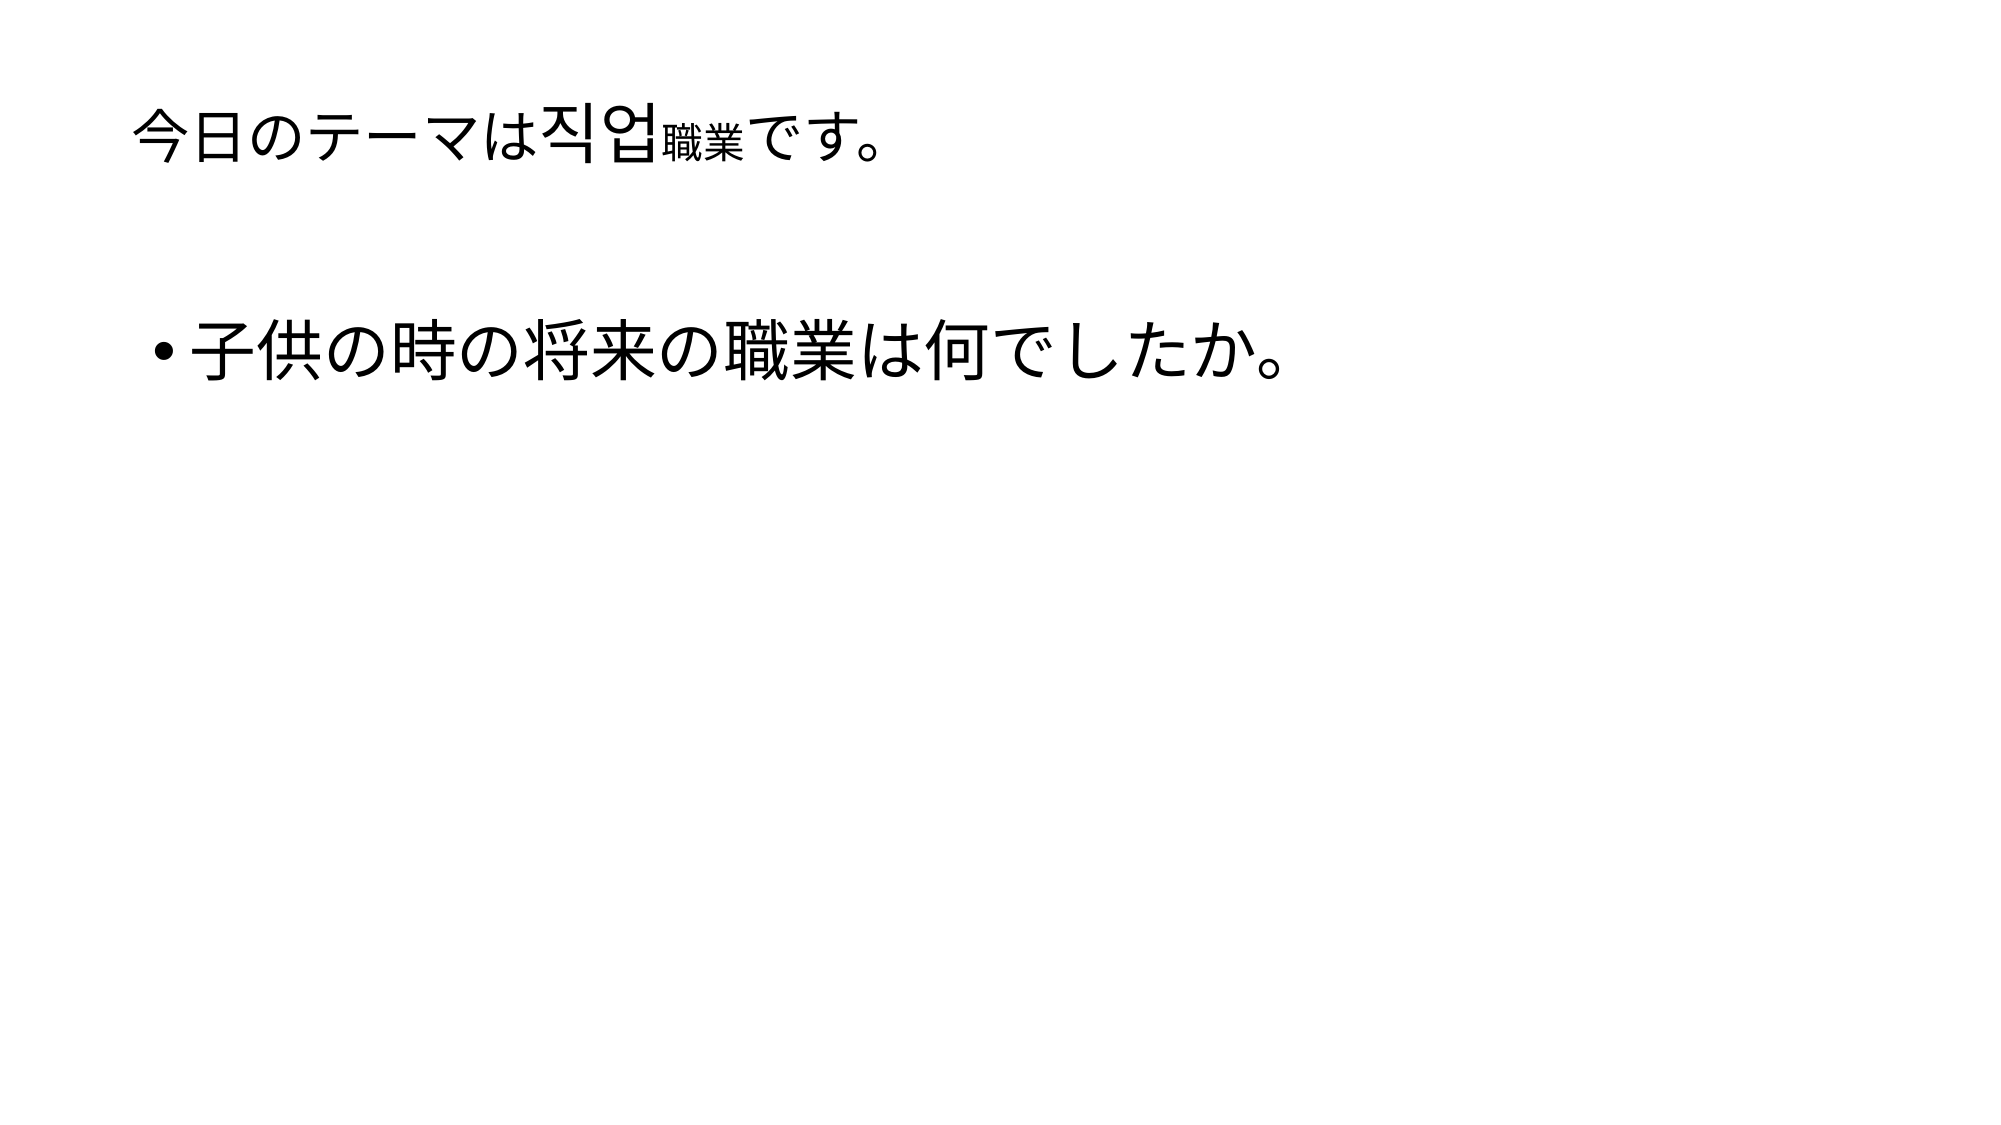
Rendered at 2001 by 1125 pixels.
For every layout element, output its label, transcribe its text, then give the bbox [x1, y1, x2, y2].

title 今日のテーマは직업職業です。 [116, 68, 1841, 206]
list 子供の時の将来の職業は何でしたか。 [137, 136, 1863, 1108]
